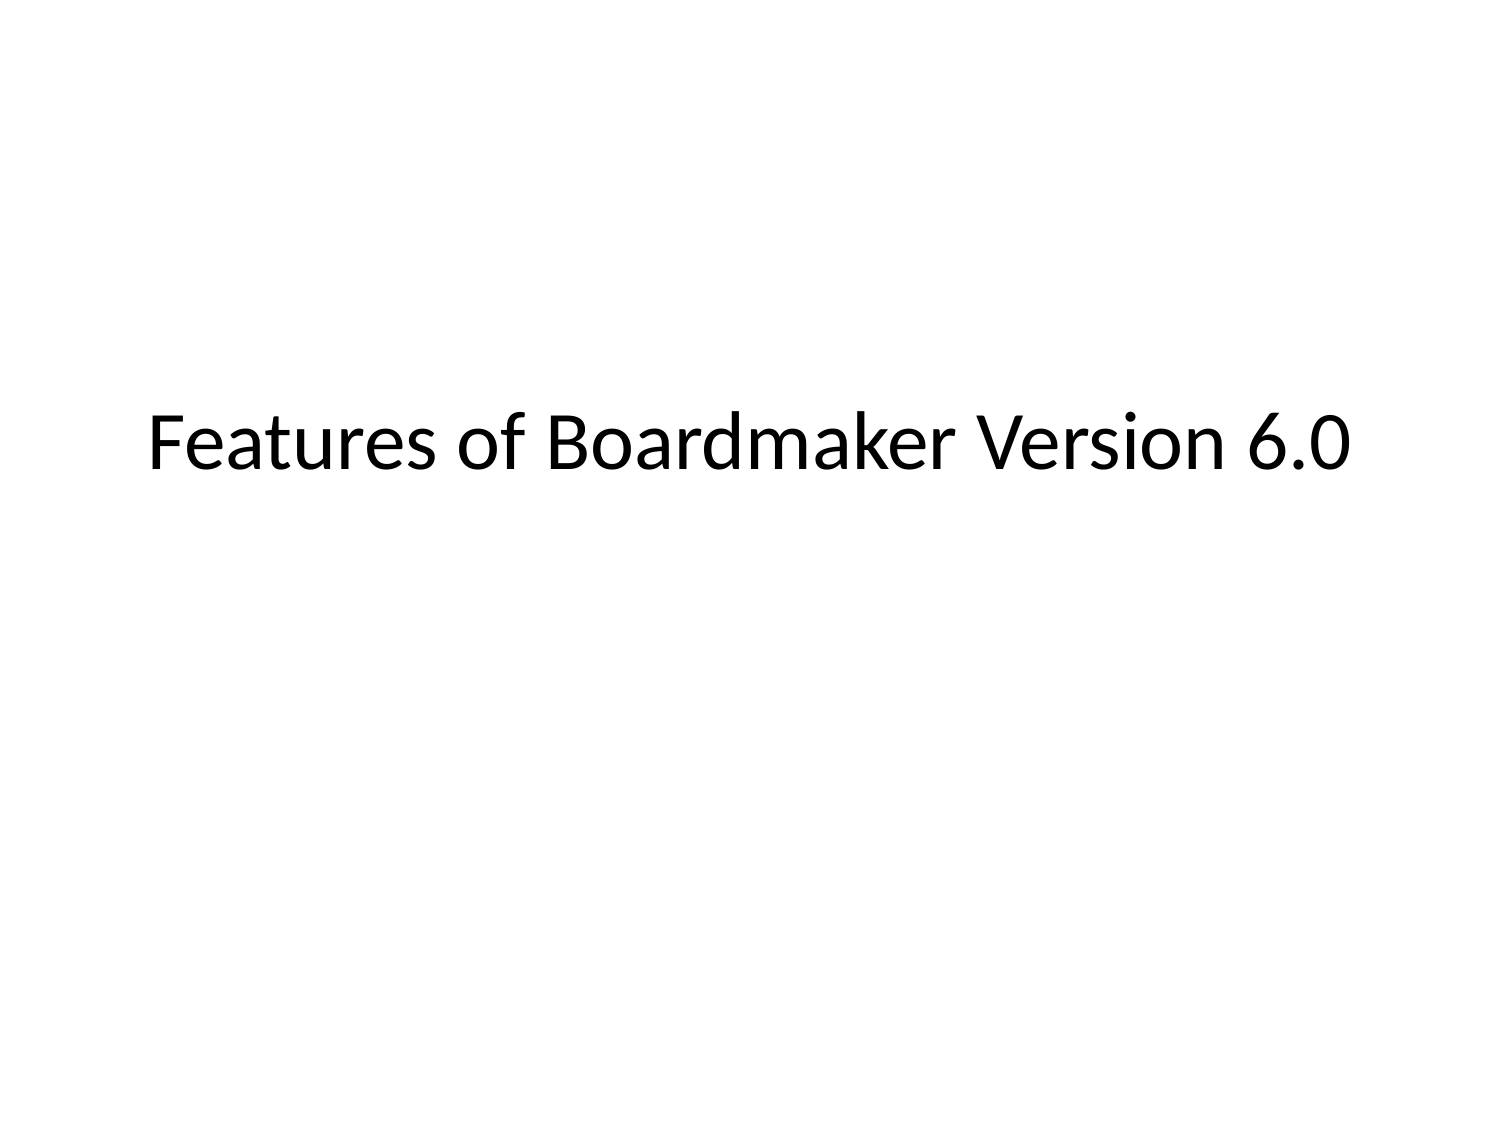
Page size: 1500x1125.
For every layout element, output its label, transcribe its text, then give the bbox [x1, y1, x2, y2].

list Features of Boardmaker Version 6.0 [75, 262, 1425, 1005]
